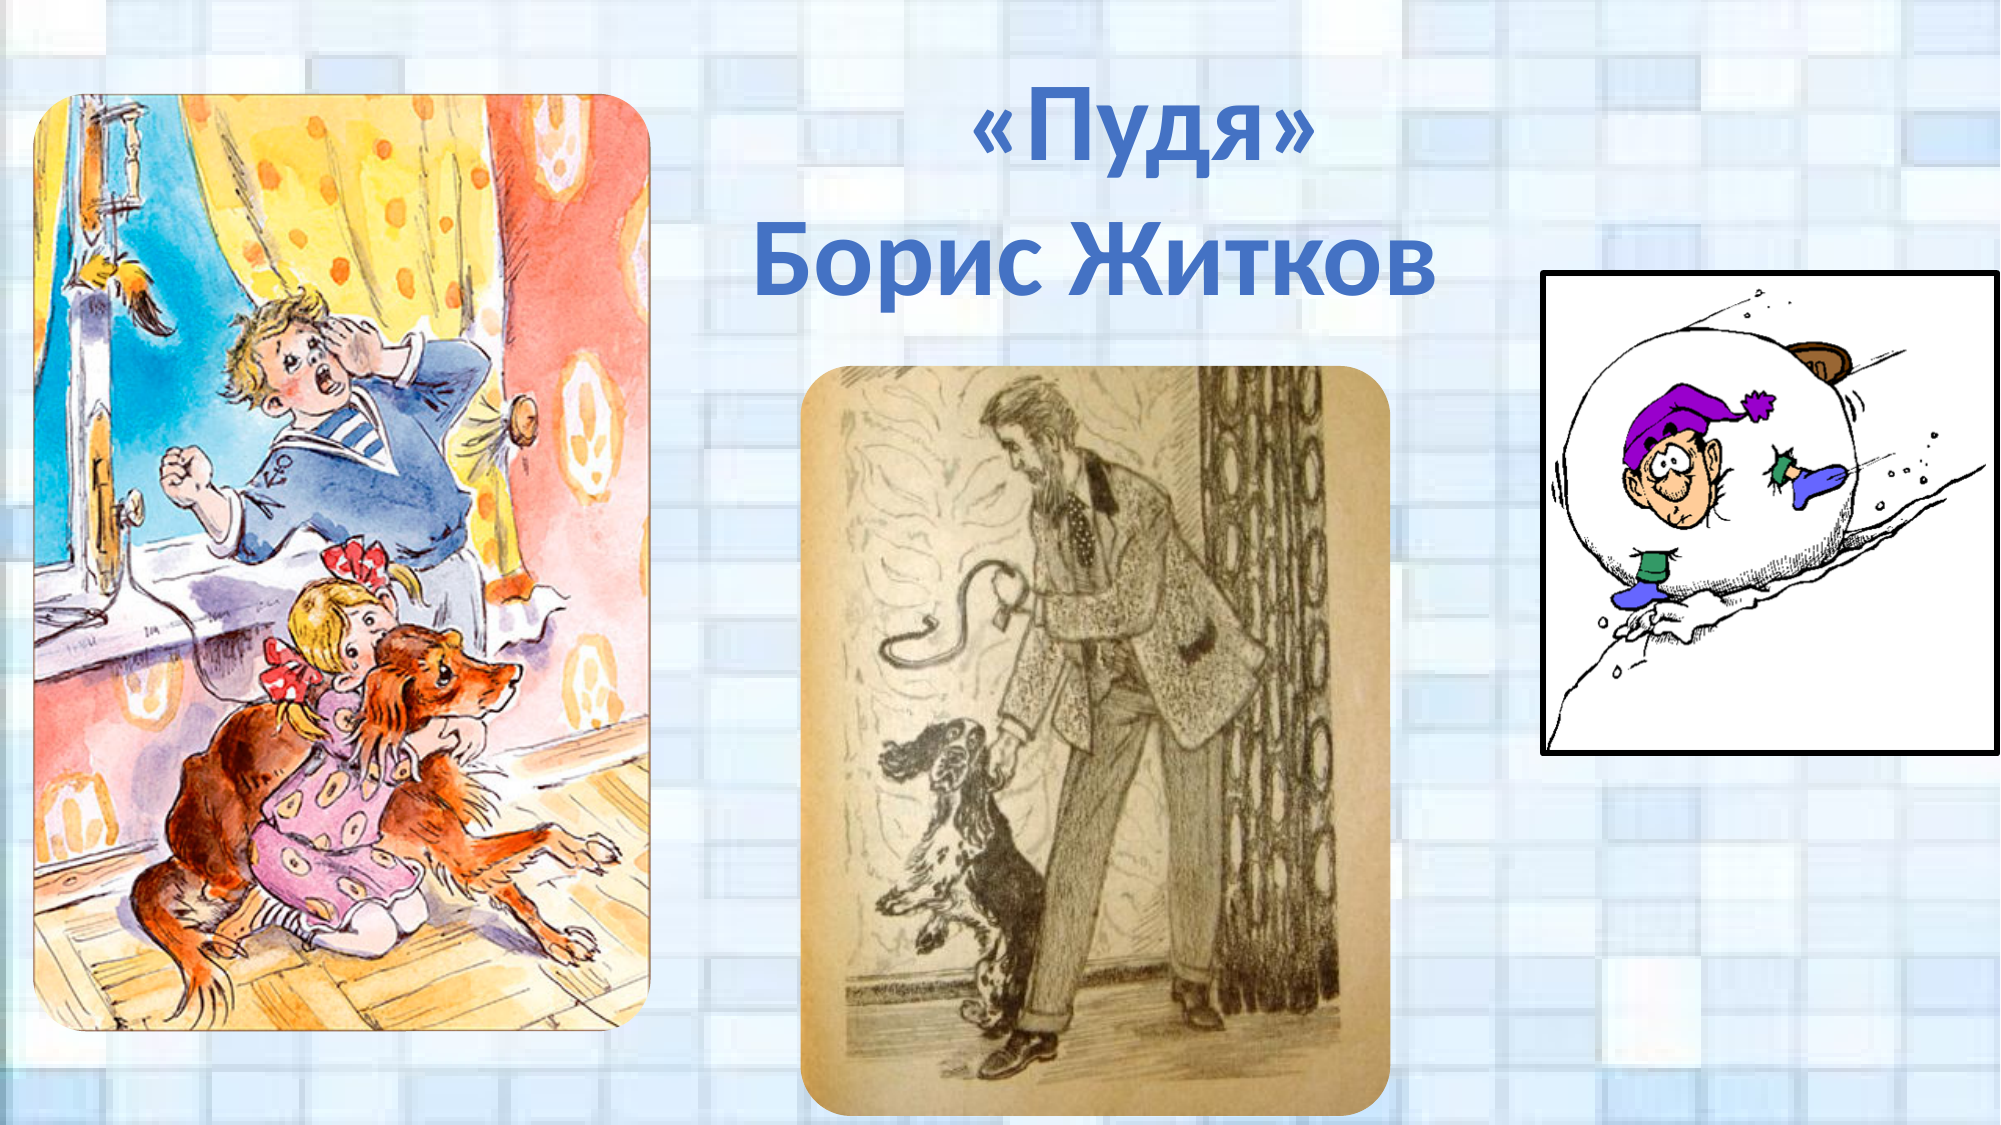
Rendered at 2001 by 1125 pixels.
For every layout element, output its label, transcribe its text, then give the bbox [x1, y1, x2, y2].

text_box «Пудя» Борис Житков [710, 40, 1481, 326]
picture [0, 0, 2001, 1125]
